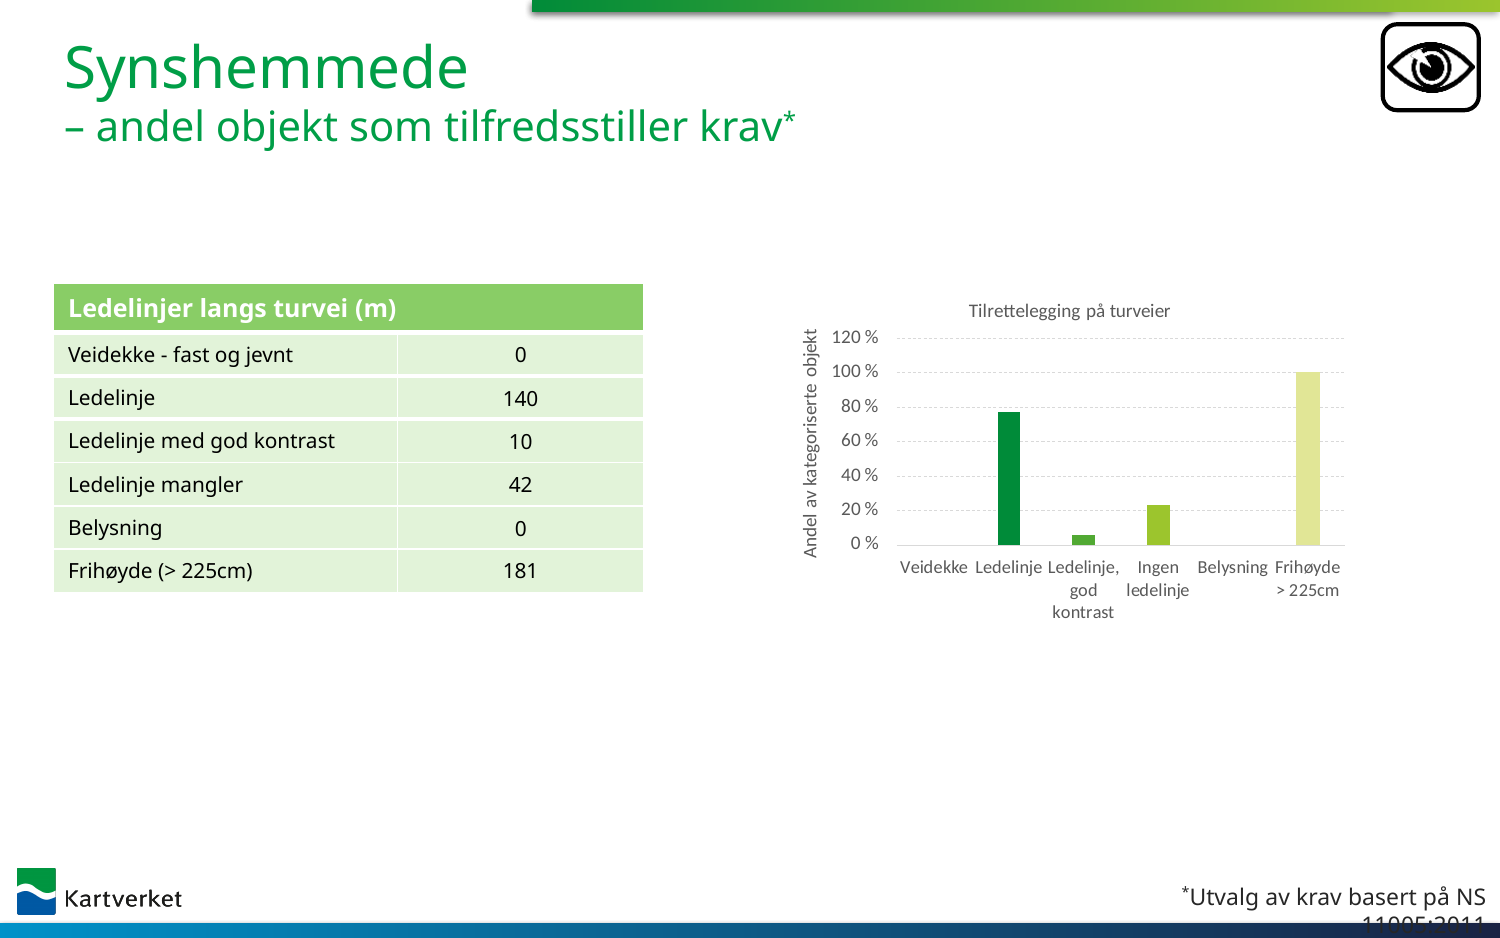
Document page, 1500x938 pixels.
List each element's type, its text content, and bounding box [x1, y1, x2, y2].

table_cell 0 [398, 507, 643, 548]
table_cell 140 [398, 378, 643, 417]
table_cell Frihøyde (> 225cm) [54, 550, 397, 592]
table_cell Ledelinje mangler [54, 463, 397, 505]
picture [791, 291, 1348, 630]
table_cell 10 [398, 421, 643, 462]
table_header Ledelinjer langs turvei (m) [54, 284, 643, 330]
text_box *Utvalg av krav basert på NS 11005:2011 [1068, 873, 1500, 938]
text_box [1382, 24, 1480, 111]
table_cell 181 [398, 550, 643, 592]
table_cell 0 [398, 335, 643, 374]
text_box Synshemmede – andel objekt som tilfredsstiller krav* [49, 24, 1431, 158]
table_cell Ledelinje med god kontrast [54, 421, 397, 462]
table_cell Ledelinje [54, 378, 397, 417]
table_cell Veidekke - fast og jevnt [54, 335, 397, 374]
table_cell Belysning [54, 507, 397, 548]
table_cell 42 [398, 463, 643, 505]
